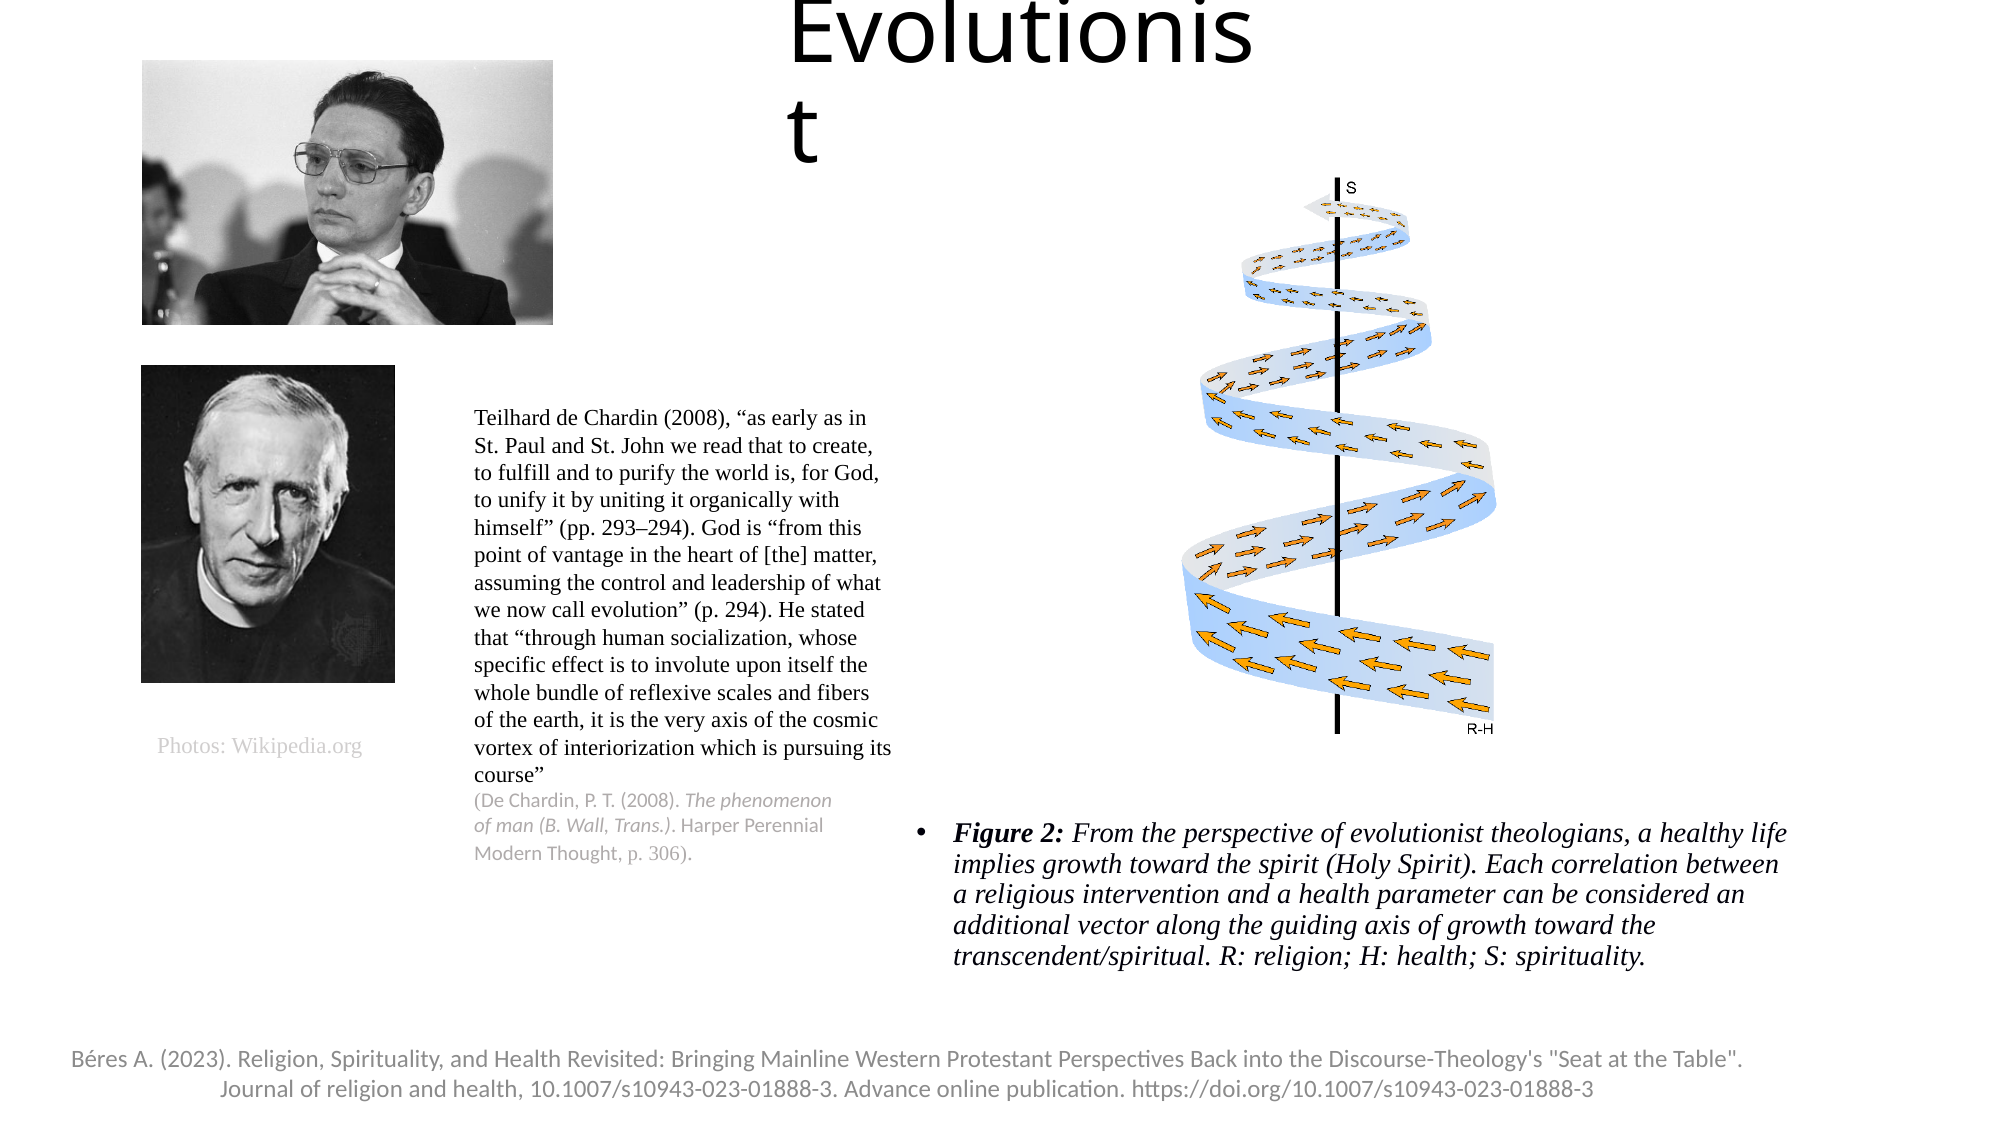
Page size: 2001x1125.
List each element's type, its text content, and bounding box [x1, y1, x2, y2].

picture [1174, 175, 1503, 736]
text_box Teilhard de Chardin (2008), “as early as in St. Paul and St. John we read that to create, to fulfill and to purify the world is, for God, to unify it by uniting it organically with himself” (pp. 293–294). God is “from this point of vantage in the heart of [the] matter, assuming the control and leadership of what we now call evolution” (p. 294). He stated that “through human socialization, whose specific effect is to involute upon itself the whole bundle of reflexive scales and fibers of the earth, it is the very axis of the cosmic vortex of interiorization which is pursuing its course” (De Chardin, P. T. (2008). The phenomenon of man (B. Wall, Trans.). Harper Perennial Modern Thought, p. 306). [459, 395, 910, 873]
picture [141, 365, 395, 683]
text_box Evolutionist [771, 0, 1284, 193]
list Figure 2: From the perspective of evolutionist theologians, a healthy life implies growth toward the spirit (Holy Spirit). Each correlation between a religious intervention and a health parameter can be considered an additional vector along the guiding axis of growth toward the transcendent/spiritual. R: religion; H: health; S: spirituality. [901, 810, 1814, 981]
text_box Photos: Wikipedia.org [142, 722, 592, 766]
picture [141, 60, 553, 325]
text_box Béres A. (2023). Religion, Spirituality, and Health Revisited: Bringing Mainline Western Protestant Perspectives Back into the Discourse-Theology's "Seat at the Table". Journal of religion and health, 10.1007/s10943-023-01888-3. Advance online publication. https://doi.org/10.1007/s10943-023-01888-3​ [34, 1042, 1784, 1103]
